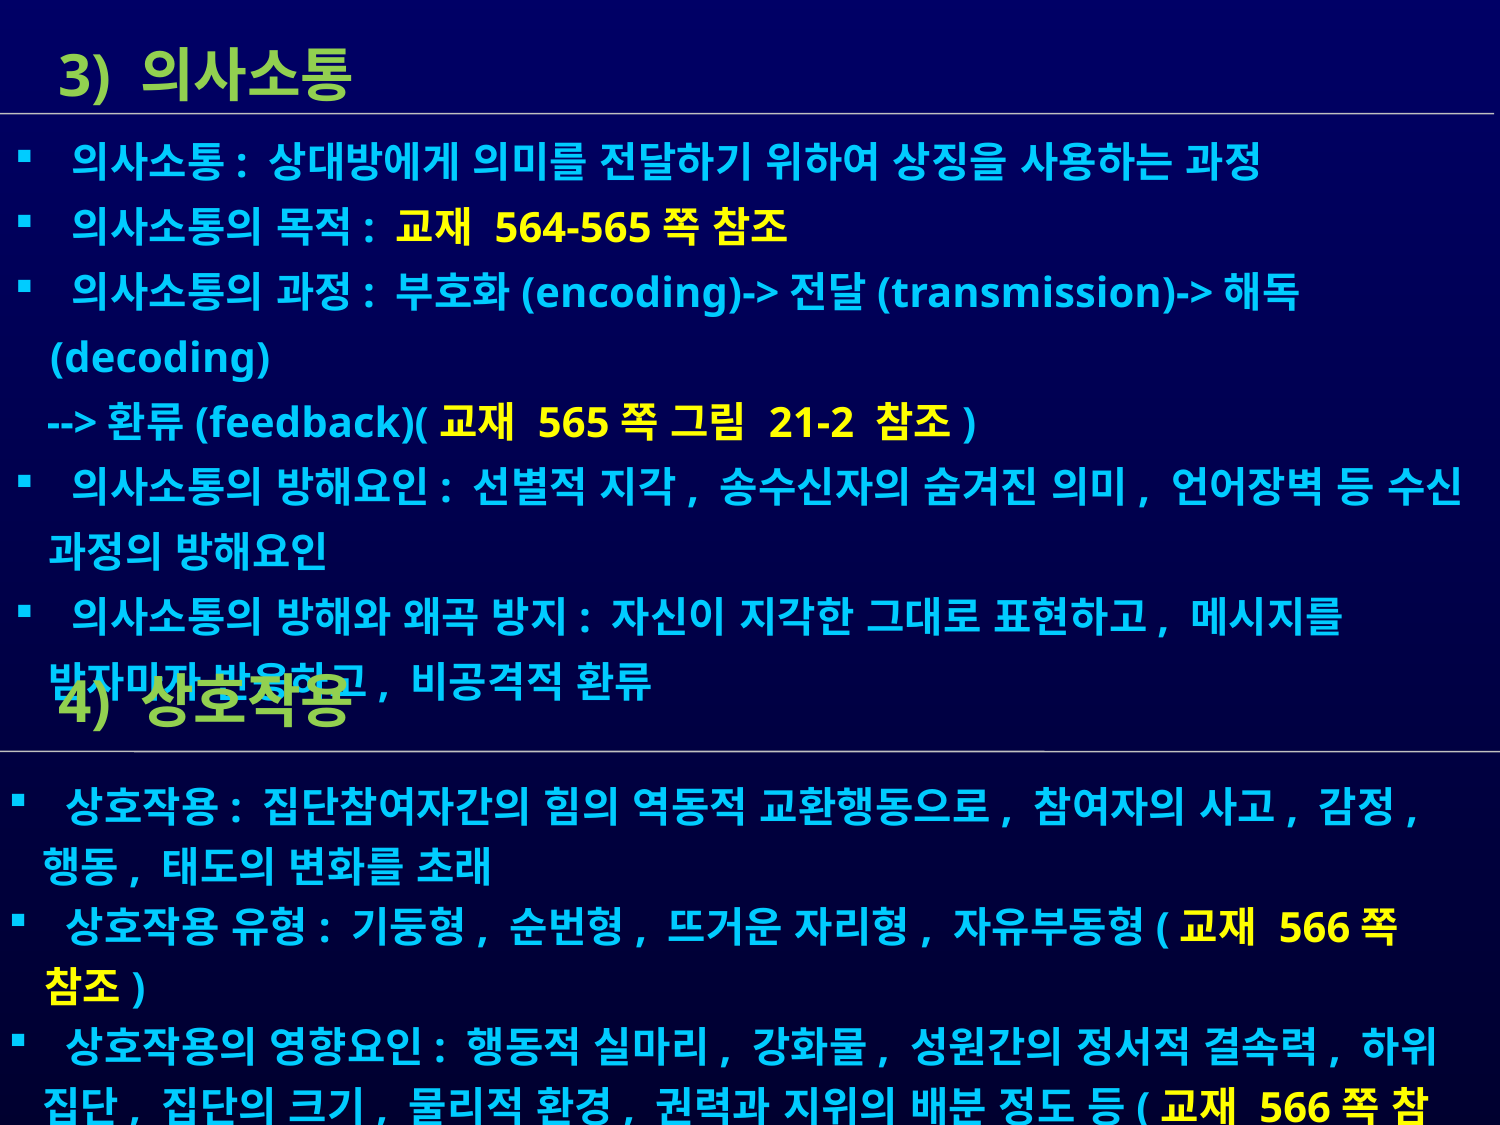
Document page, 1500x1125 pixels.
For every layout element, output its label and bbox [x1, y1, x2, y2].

text_box [0, 30, 1500, 1082]
